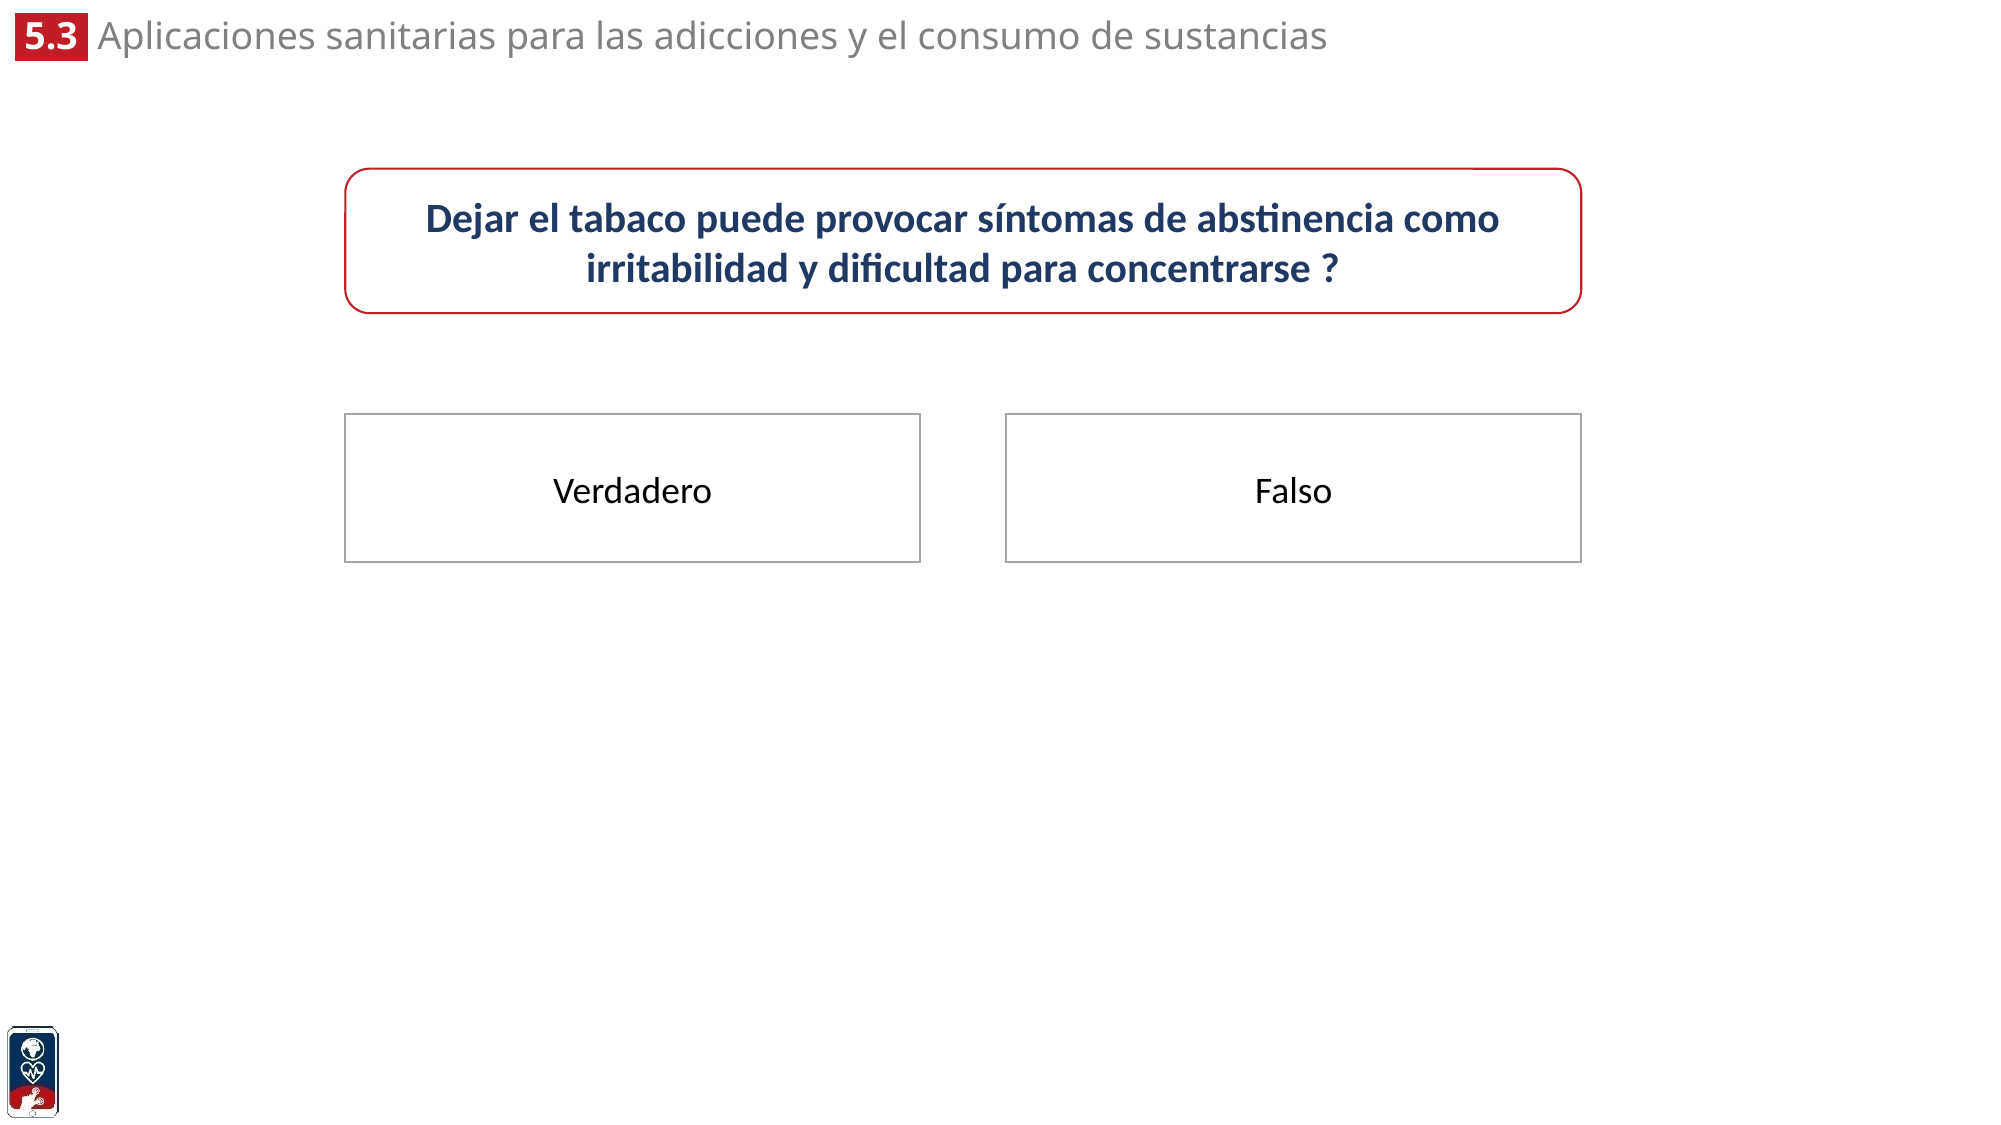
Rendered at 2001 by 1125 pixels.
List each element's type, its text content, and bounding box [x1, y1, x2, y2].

text_box Verdadero [344, 413, 921, 563]
text_box Falso [1005, 413, 1582, 563]
picture [7, 1026, 59, 1118]
text_box Dejar el tabaco puede provocar síntomas de abstinencia como irritabilidad y dificultad para concentrarse ? [344, 167, 1583, 315]
